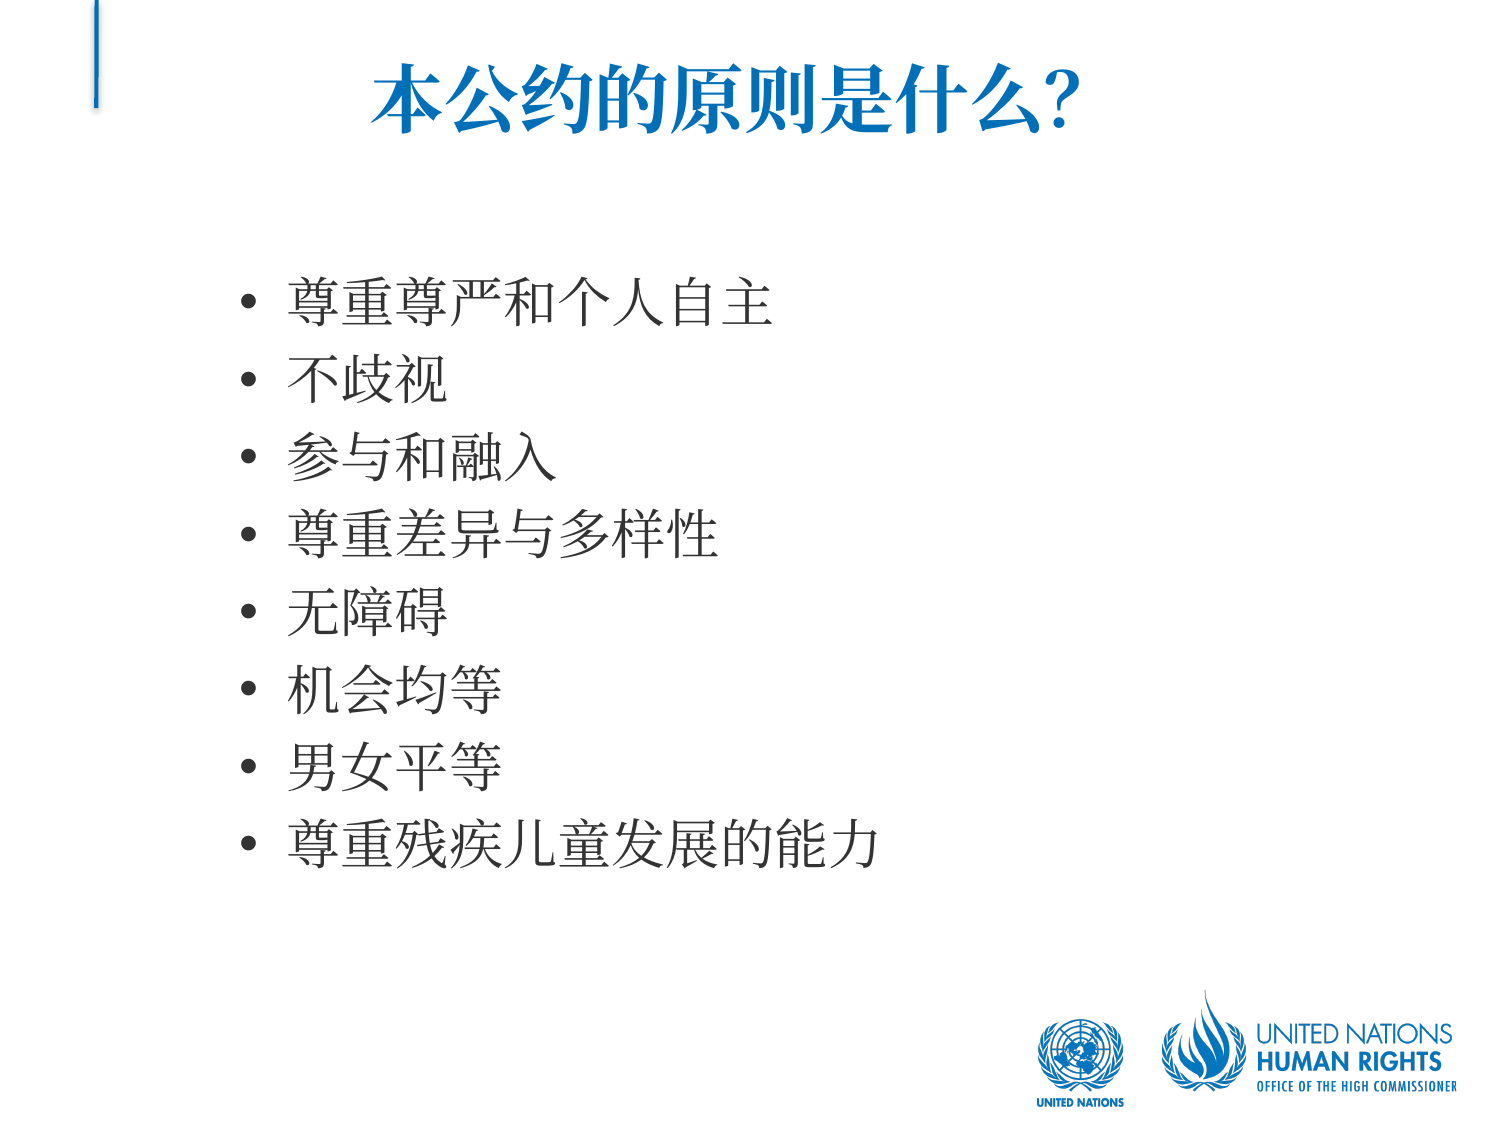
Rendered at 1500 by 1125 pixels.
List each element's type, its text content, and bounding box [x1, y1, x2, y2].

title 本公约的原则是什么？ [52, 45, 1437, 224]
text_box 尊重尊严和个人自主 不歧视 参与和融入 尊重差异与多样性 无障碍 机会均等 男女平等 尊重残疾儿童发展的能力 [166, 260, 1354, 980]
picture [1037, 990, 1457, 1107]
